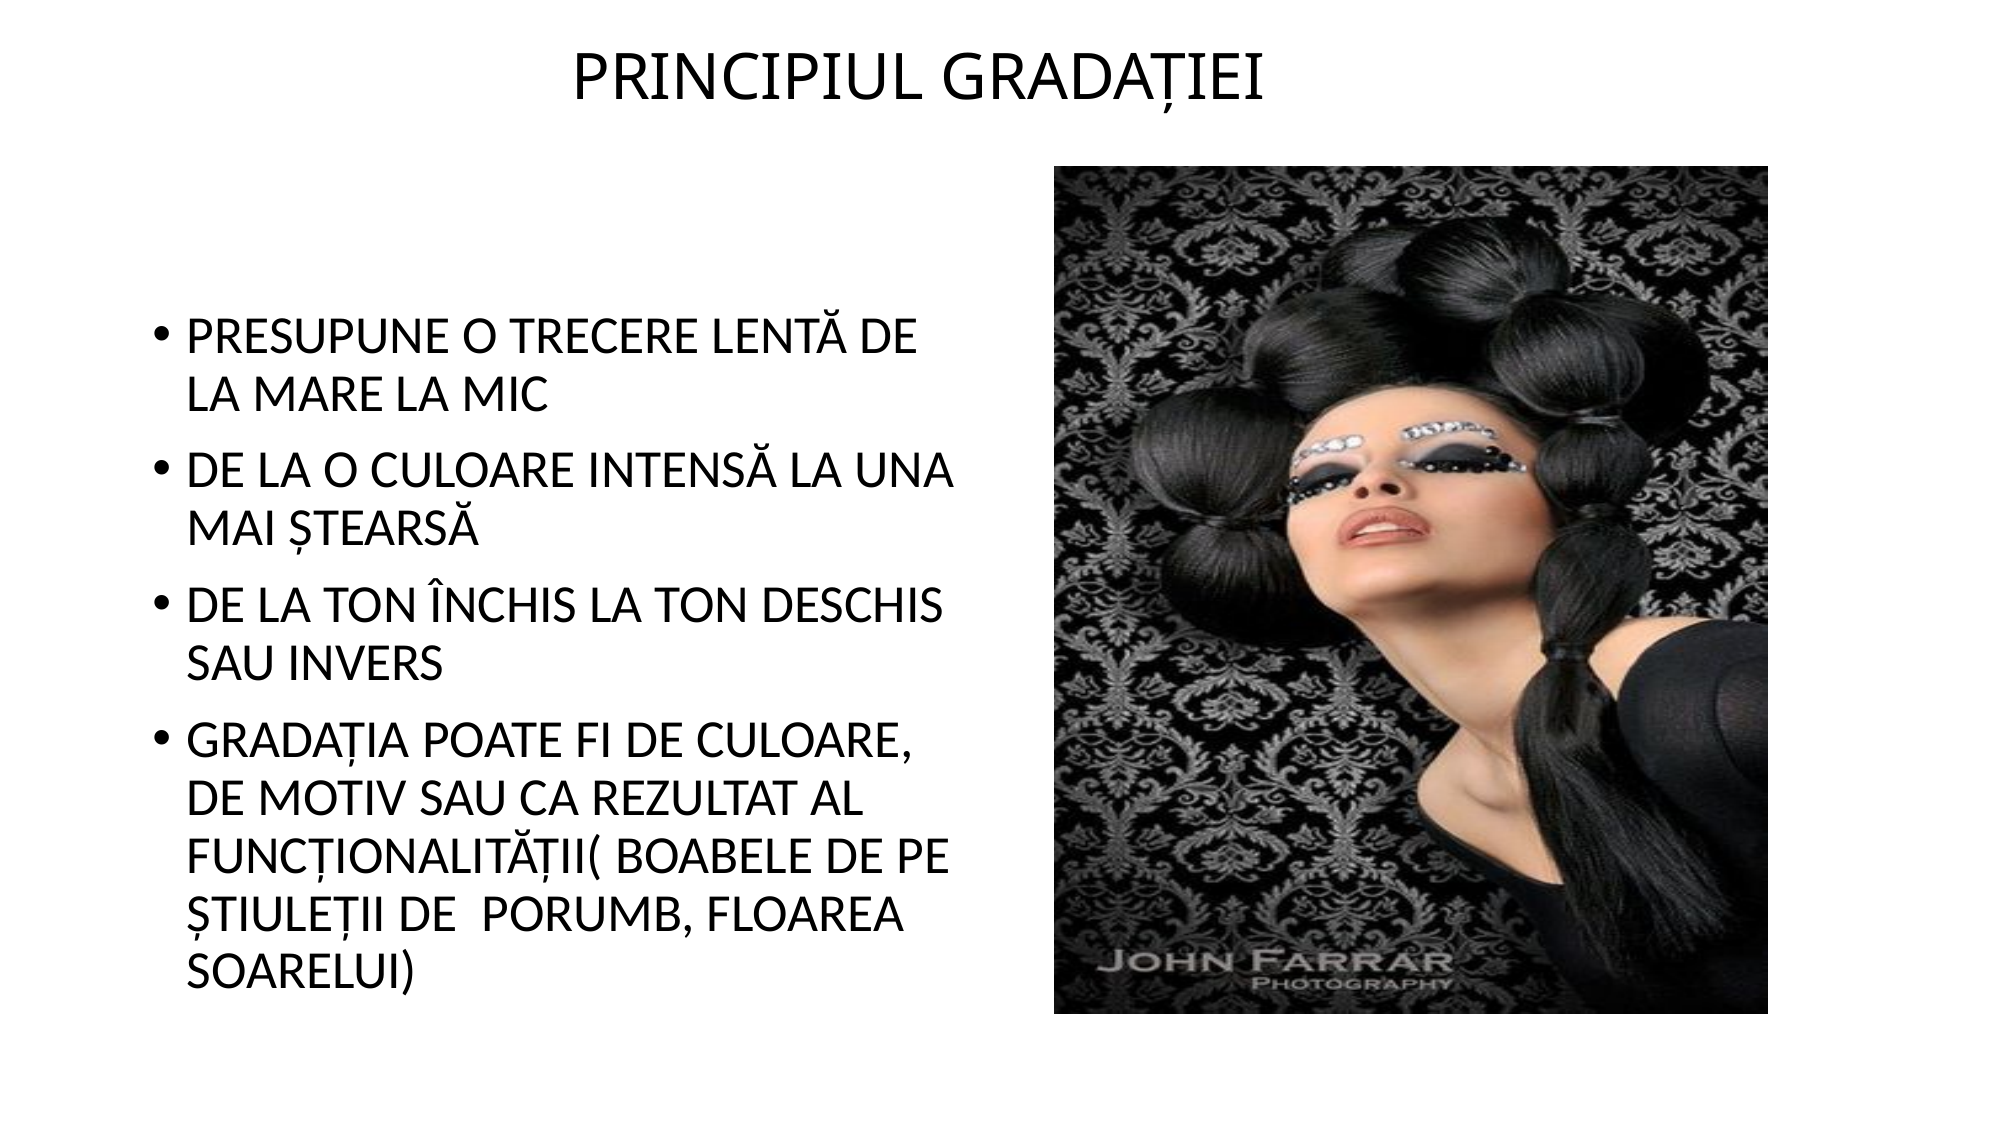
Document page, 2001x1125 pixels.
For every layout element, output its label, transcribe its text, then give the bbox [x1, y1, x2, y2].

list PRESUPUNE O TRECERE LENTĂ DE LA MARE LA MIC DE LA O CULOARE INTENSĂ LA UNA MAI ȘTEARSĂ DE LA TON ÎNCHIS LA TON DESCHIS SAU INVERS GRADAȚIA POATE FI DE CULOARE, DE MOTIV SAU CA REZULTAT AL FUNCȚIONALITĂȚII( BOABELE DE PE ȘTIULEȚII DE PORUMB, FLOAREA SOARELUI) [137, 299, 988, 1014]
title PRINCIPIUL GRADAȚIEI [137, 36, 1863, 122]
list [1053, 166, 1768, 1014]
